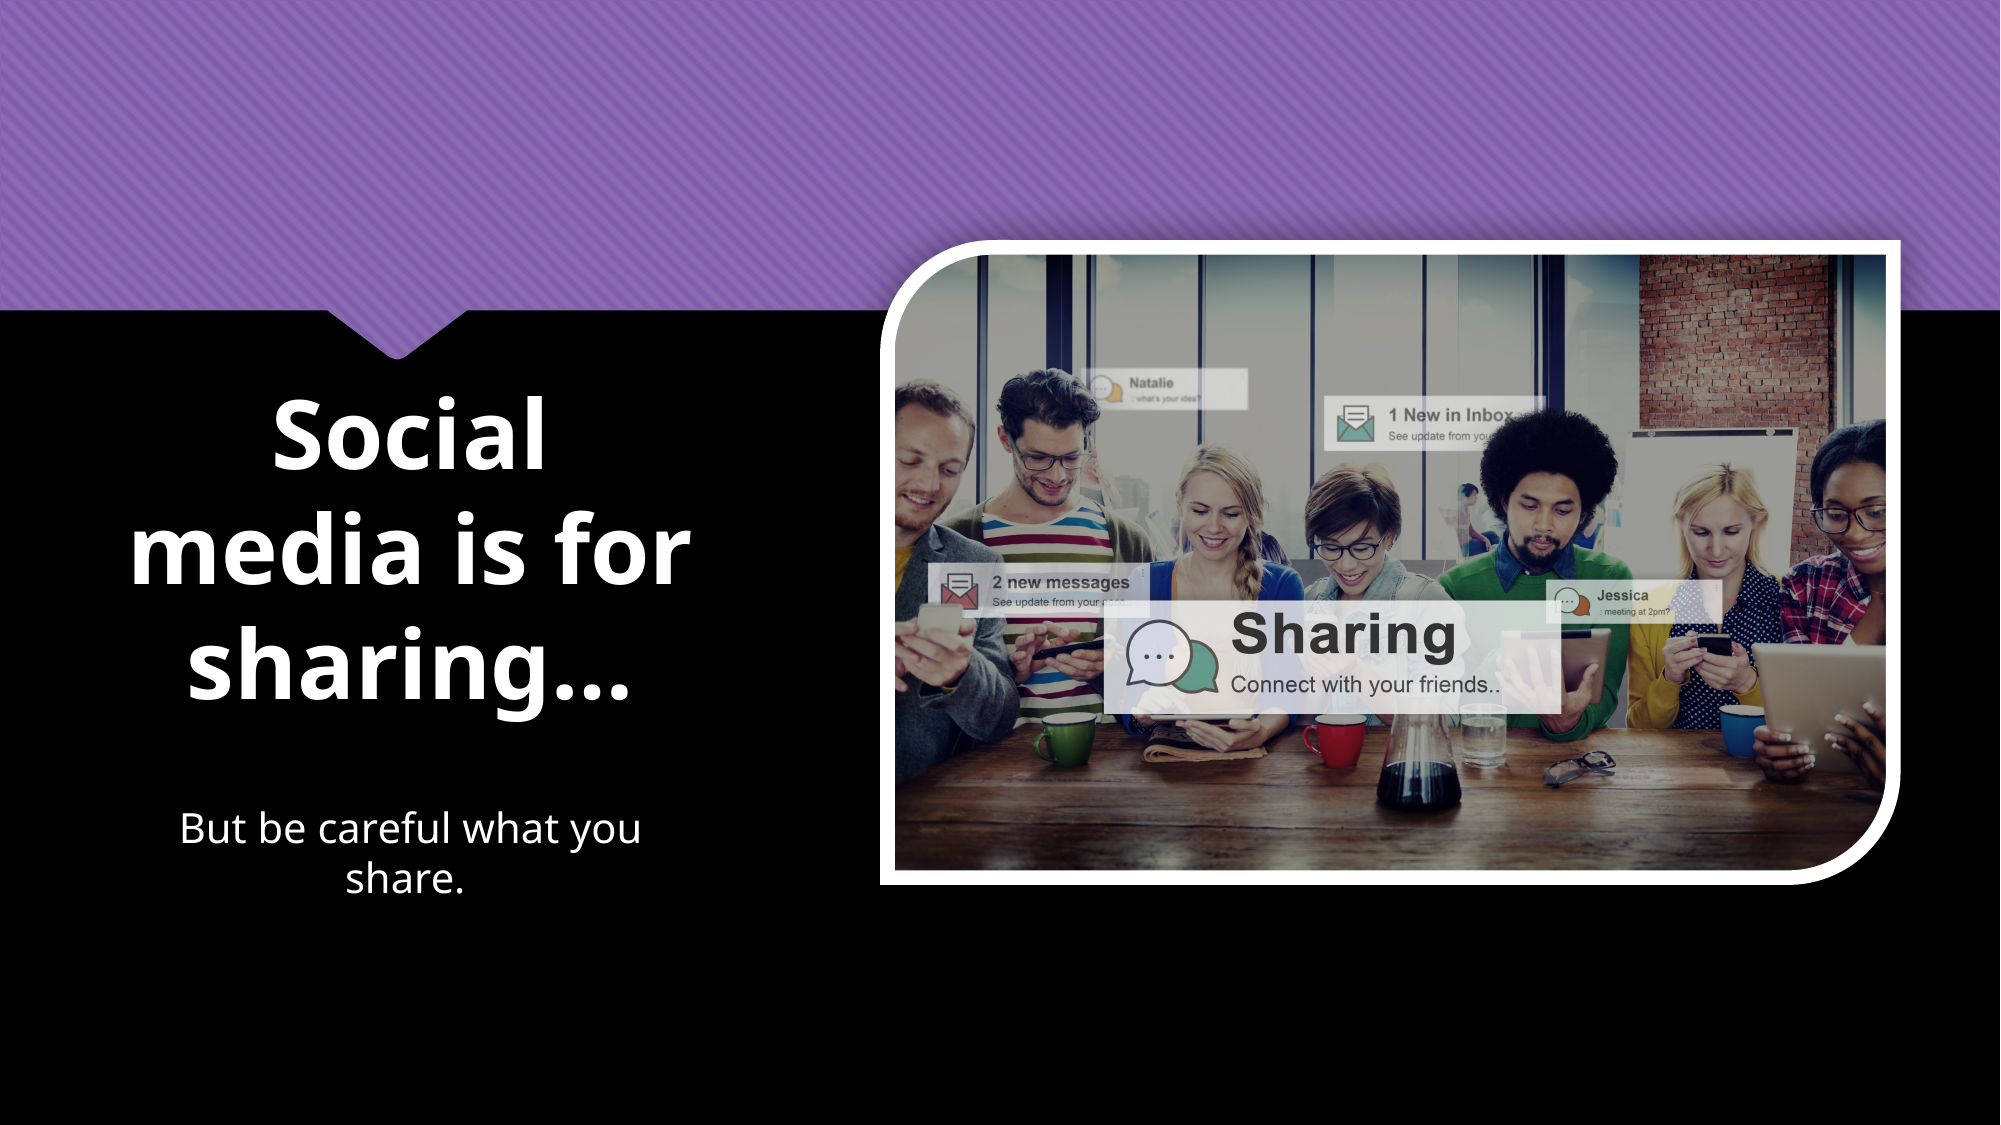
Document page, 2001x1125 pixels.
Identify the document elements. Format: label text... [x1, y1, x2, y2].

list But be careful what you share. [110, 726, 711, 977]
title Social media is for sharing… [110, 252, 711, 720]
picture [887, 247, 1894, 878]
